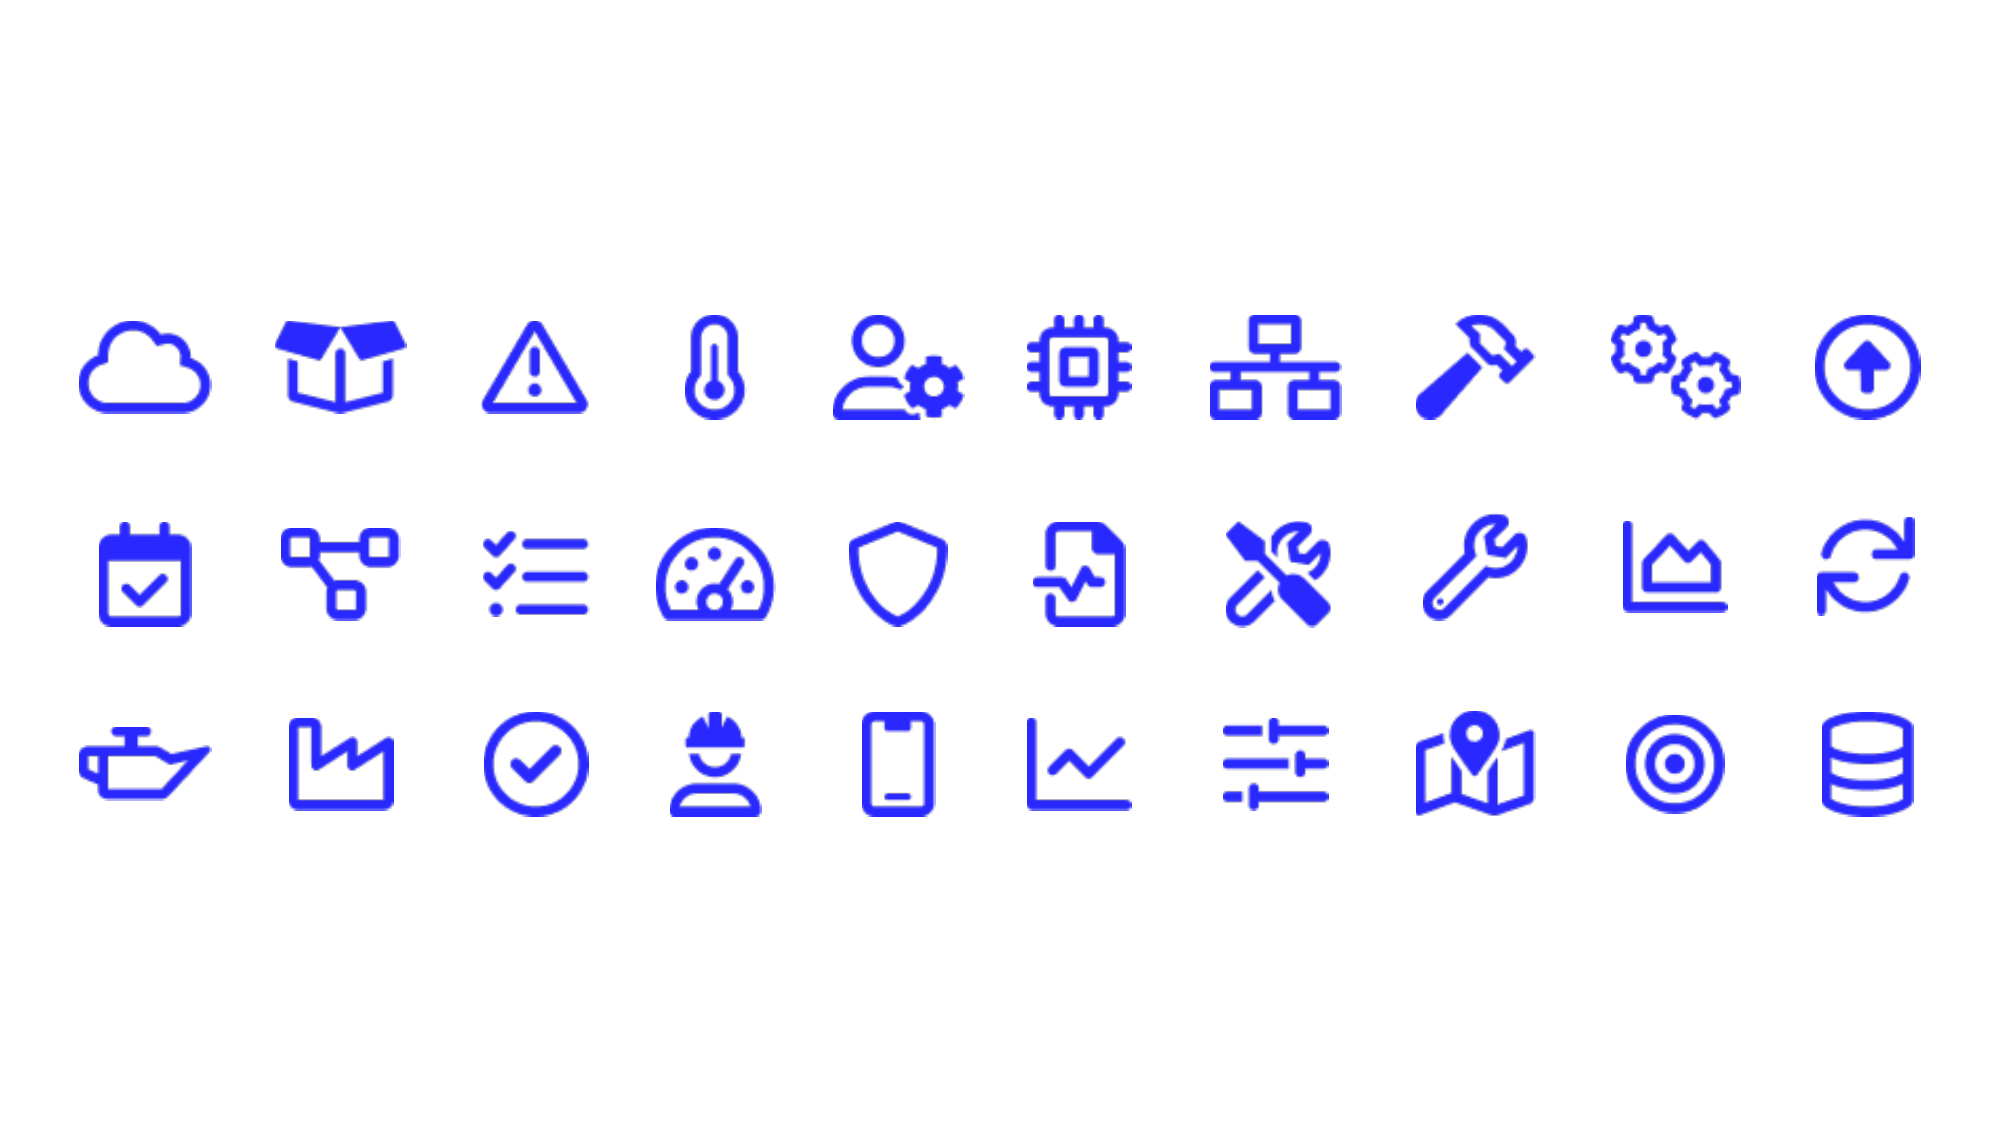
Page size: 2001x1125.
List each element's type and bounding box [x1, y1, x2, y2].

picture [482, 531, 590, 618]
picture [281, 528, 401, 621]
picture [1821, 711, 1915, 817]
picture [1225, 521, 1333, 628]
picture [1611, 315, 1741, 421]
picture [1026, 718, 1132, 811]
picture [1815, 315, 1921, 421]
picture [670, 711, 763, 817]
picture [685, 315, 747, 421]
picture [849, 522, 948, 627]
picture [656, 528, 776, 621]
picture [1422, 513, 1530, 621]
picture [1210, 315, 1342, 421]
picture [861, 711, 936, 817]
picture [1416, 711, 1536, 818]
picture [275, 321, 408, 414]
picture [1623, 520, 1729, 614]
picture [1223, 718, 1329, 811]
picture [1626, 715, 1726, 814]
picture [1416, 315, 1536, 421]
picture [1026, 315, 1132, 421]
picture [288, 718, 394, 811]
picture [481, 321, 591, 414]
picture [483, 711, 589, 817]
picture [99, 522, 192, 627]
picture [1033, 522, 1126, 627]
picture [79, 321, 212, 414]
picture [832, 315, 965, 421]
picture [1816, 517, 1916, 616]
picture [79, 727, 212, 802]
